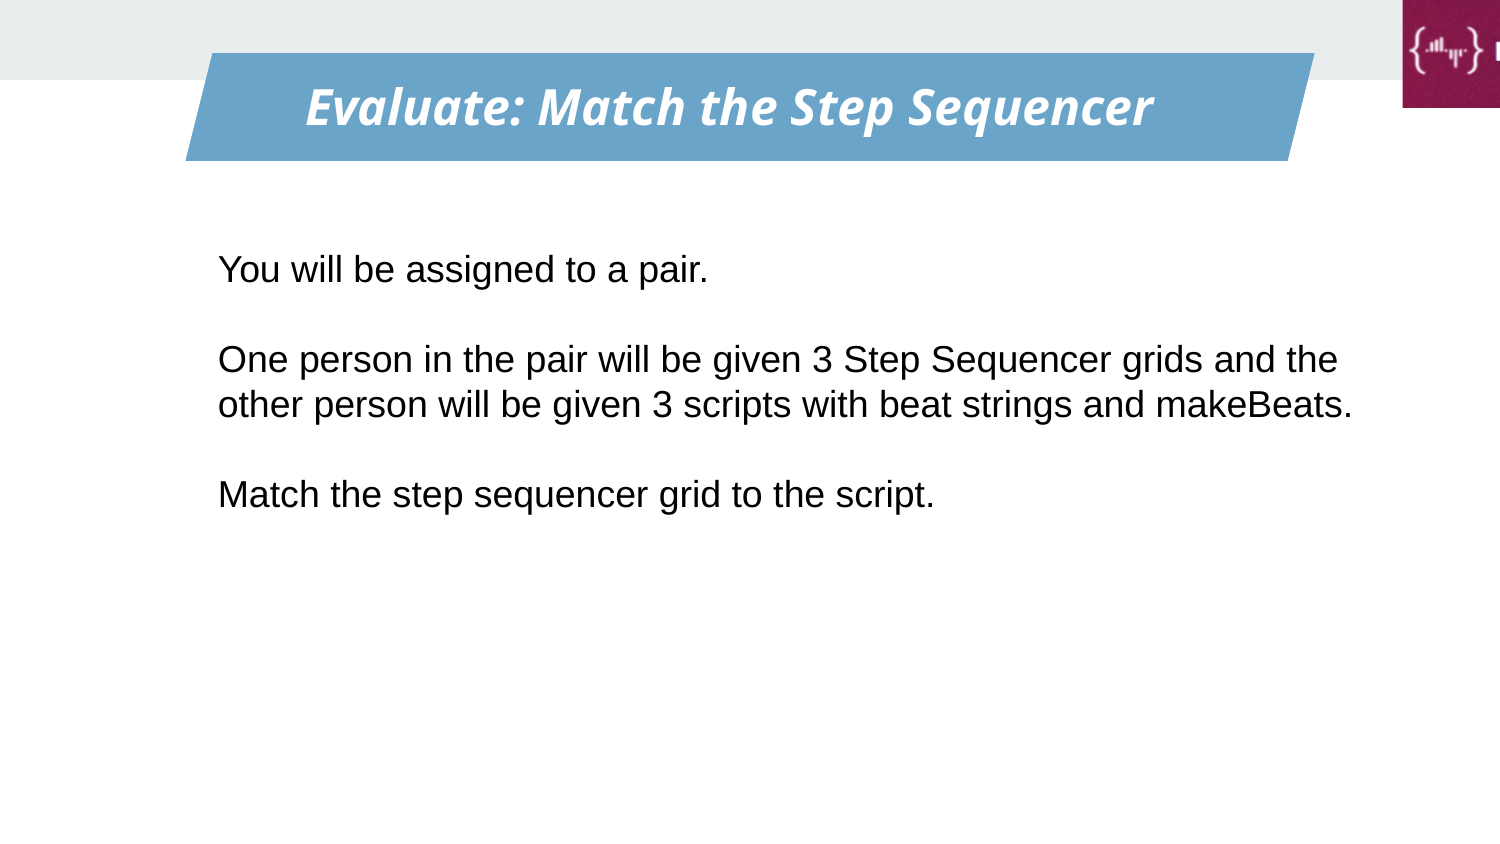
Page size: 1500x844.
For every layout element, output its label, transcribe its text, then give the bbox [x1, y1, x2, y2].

title Evaluate: Match the Step Sequencer [143, 60, 1328, 155]
text_box [185, 155, 1290, 161]
text_box [210, 53, 1315, 60]
text_box You will be assigned to a pair. One person in the pair will be given 3 Step Sequencer grids and the other person will be given 3 scripts with beat strings and makeBeats. Match the step sequencer grid to the script. [202, 237, 1372, 703]
picture [1402, 0, 1500, 108]
